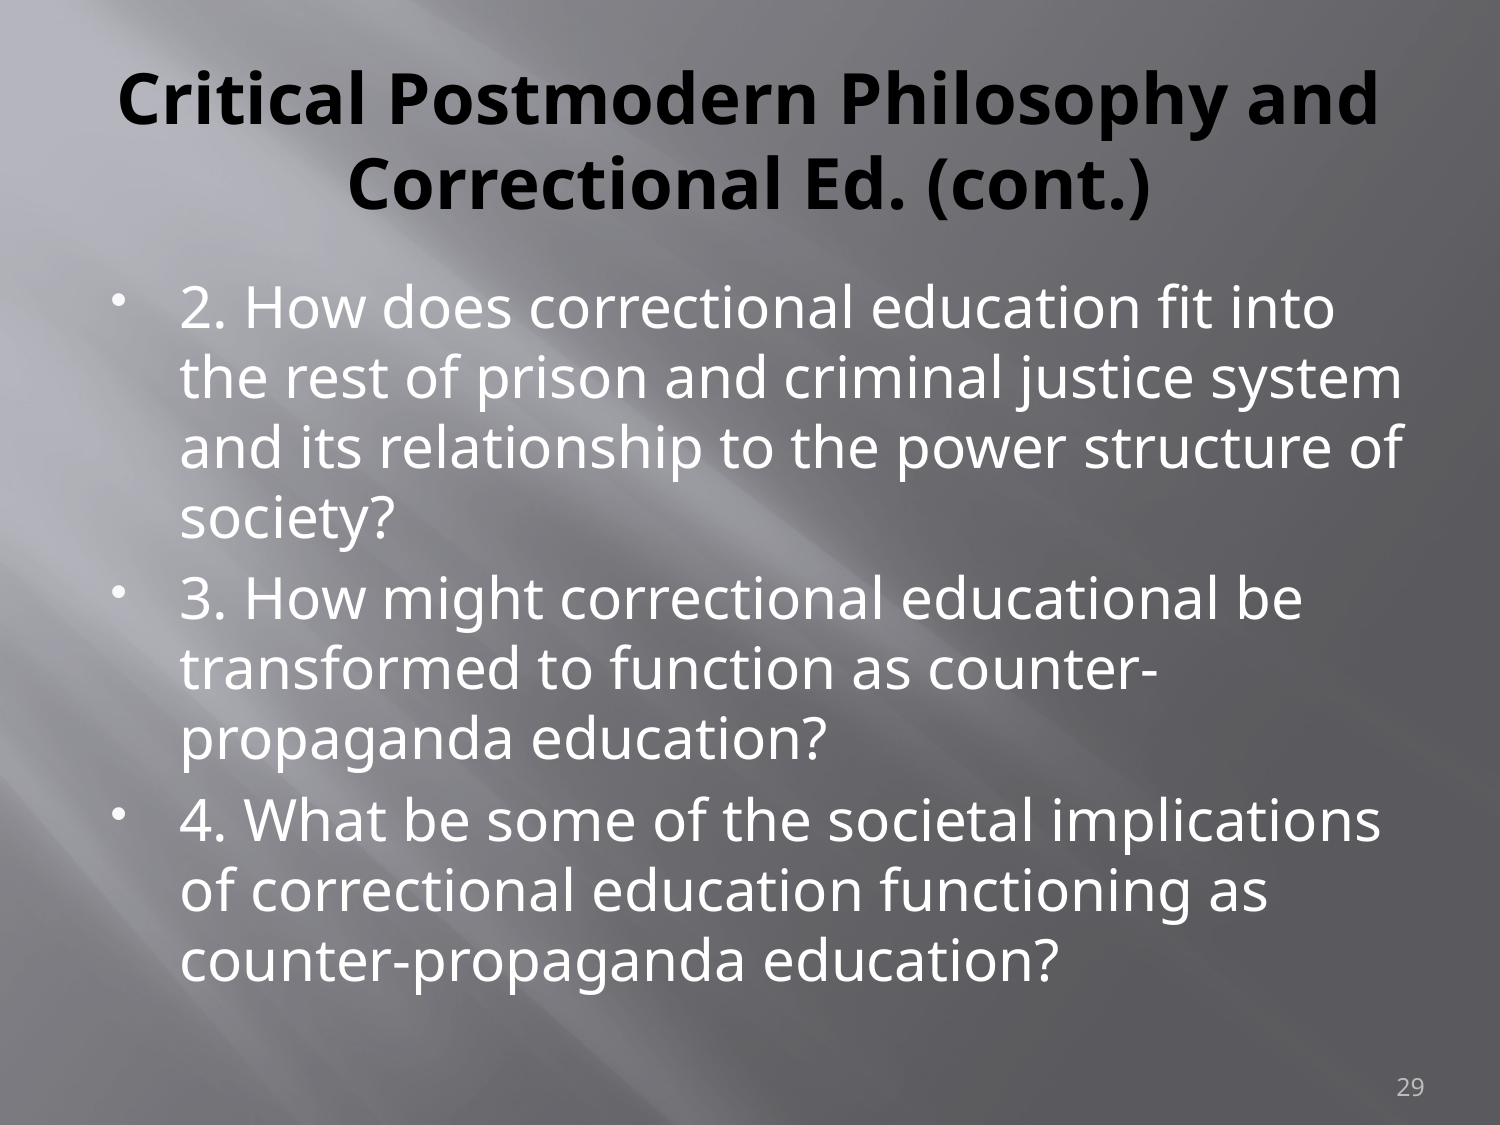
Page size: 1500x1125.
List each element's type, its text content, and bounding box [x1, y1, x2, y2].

list 2. How does correctional education fit into the rest of prison and criminal justice system and its relationship to the power structure of society? 3. How might correctional educational be transformed to function as counter-propaganda education? 4. What be some of the societal implications of correctional education functioning as counter-propaganda education? [75, 262, 1425, 1035]
slide_number 29 [1299, 1052, 1425, 1113]
title Critical Postmodern Philosophy and Correctional Ed. (cont.) [75, 45, 1425, 233]
